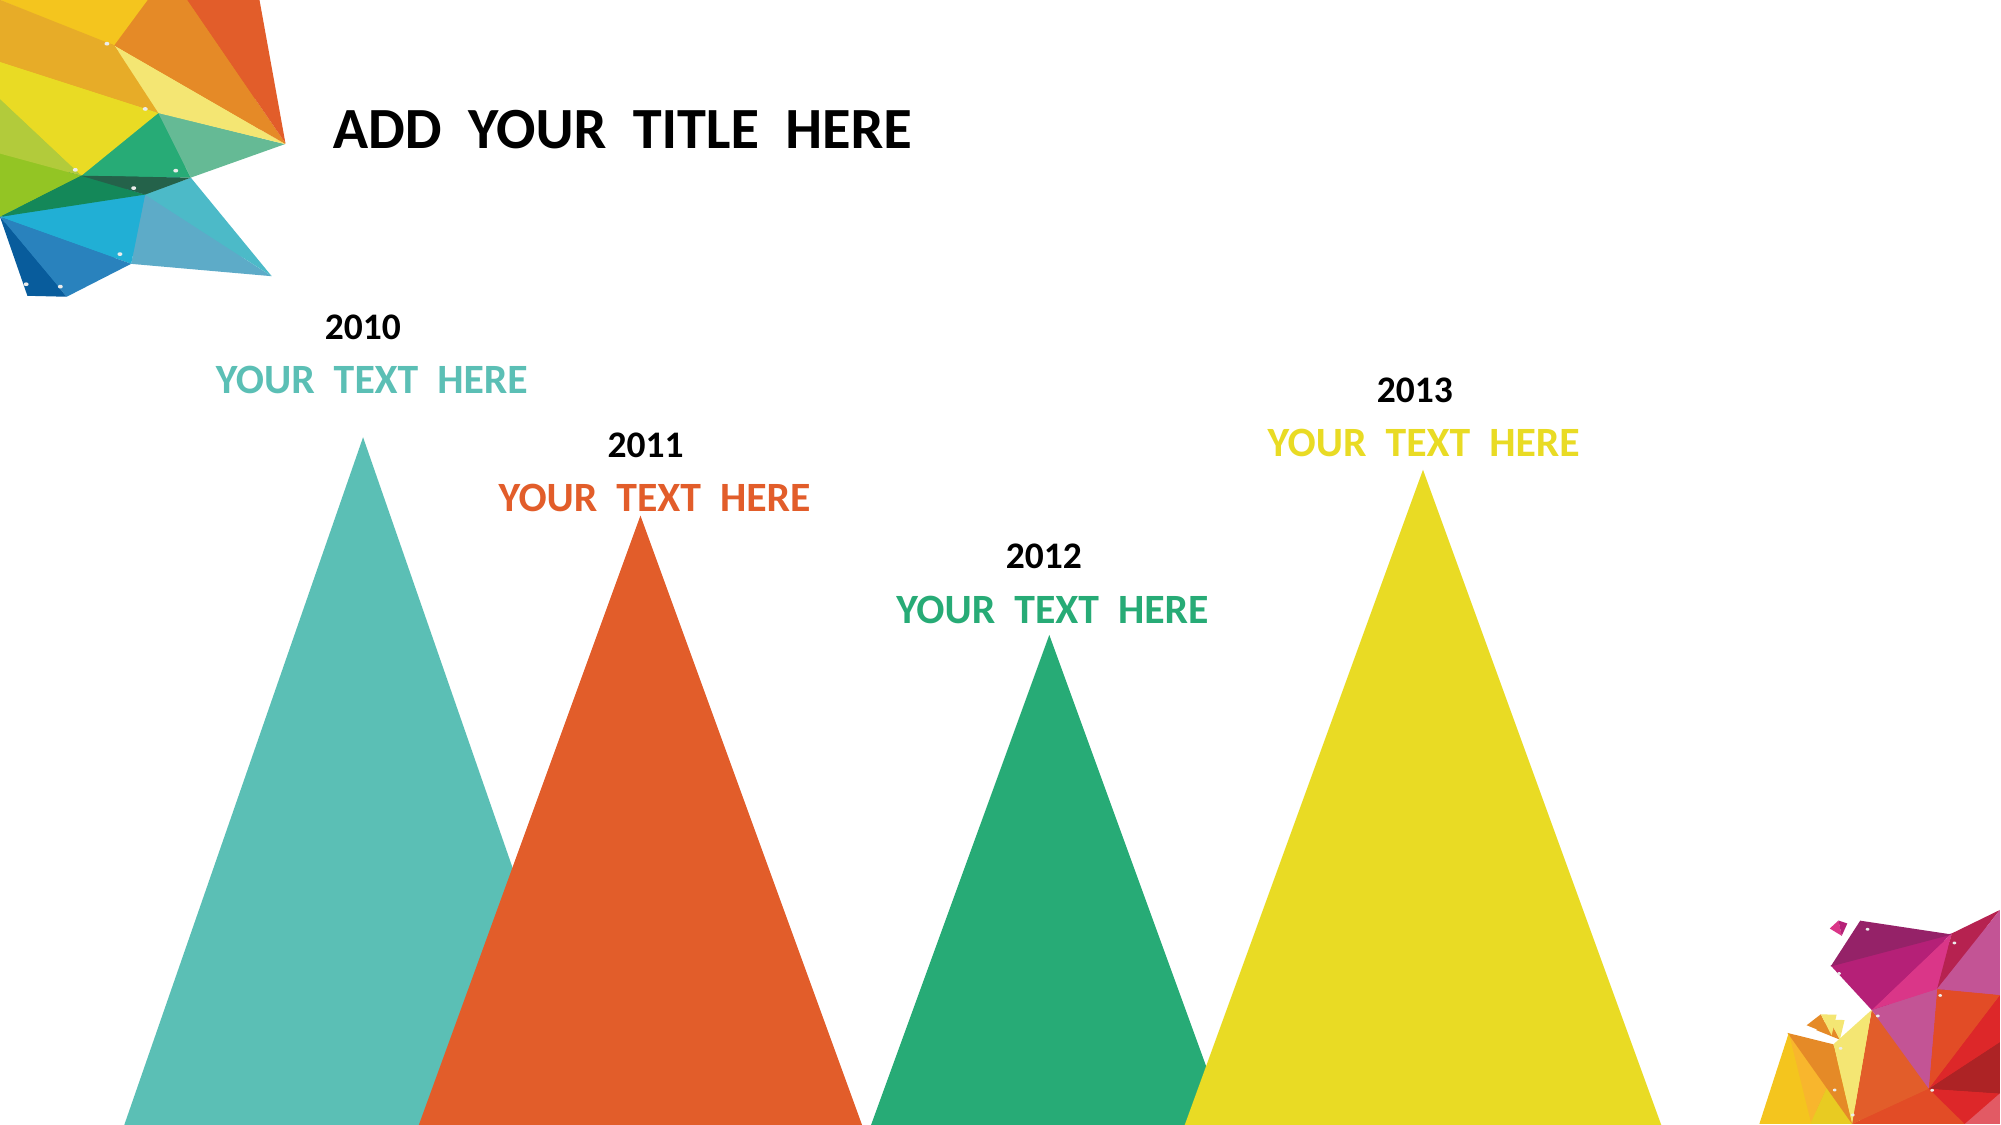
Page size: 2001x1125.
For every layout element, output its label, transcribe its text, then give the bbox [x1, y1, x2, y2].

text_box ADD YOUR TITLE HERE [297, 83, 1024, 168]
text_box 2013 [1332, 357, 1498, 407]
text_box YOUR TEXT HERE [881, 573, 1260, 639]
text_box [0, 5, 292, 292]
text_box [1772, 896, 1987, 1125]
text_box 2012 [961, 523, 1127, 573]
text_box YOUR TEXT HERE [1252, 407, 1631, 473]
text_box 2011 [563, 412, 729, 462]
text_box [871, 639, 1206, 1125]
text_box [1184, 473, 1662, 1125]
text_box YOUR TEXT HERE [483, 462, 862, 528]
text_box YOUR TEXT HERE [201, 344, 580, 410]
text_box [418, 528, 863, 1125]
text_box [124, 437, 512, 1125]
text_box 2010 [280, 294, 446, 344]
